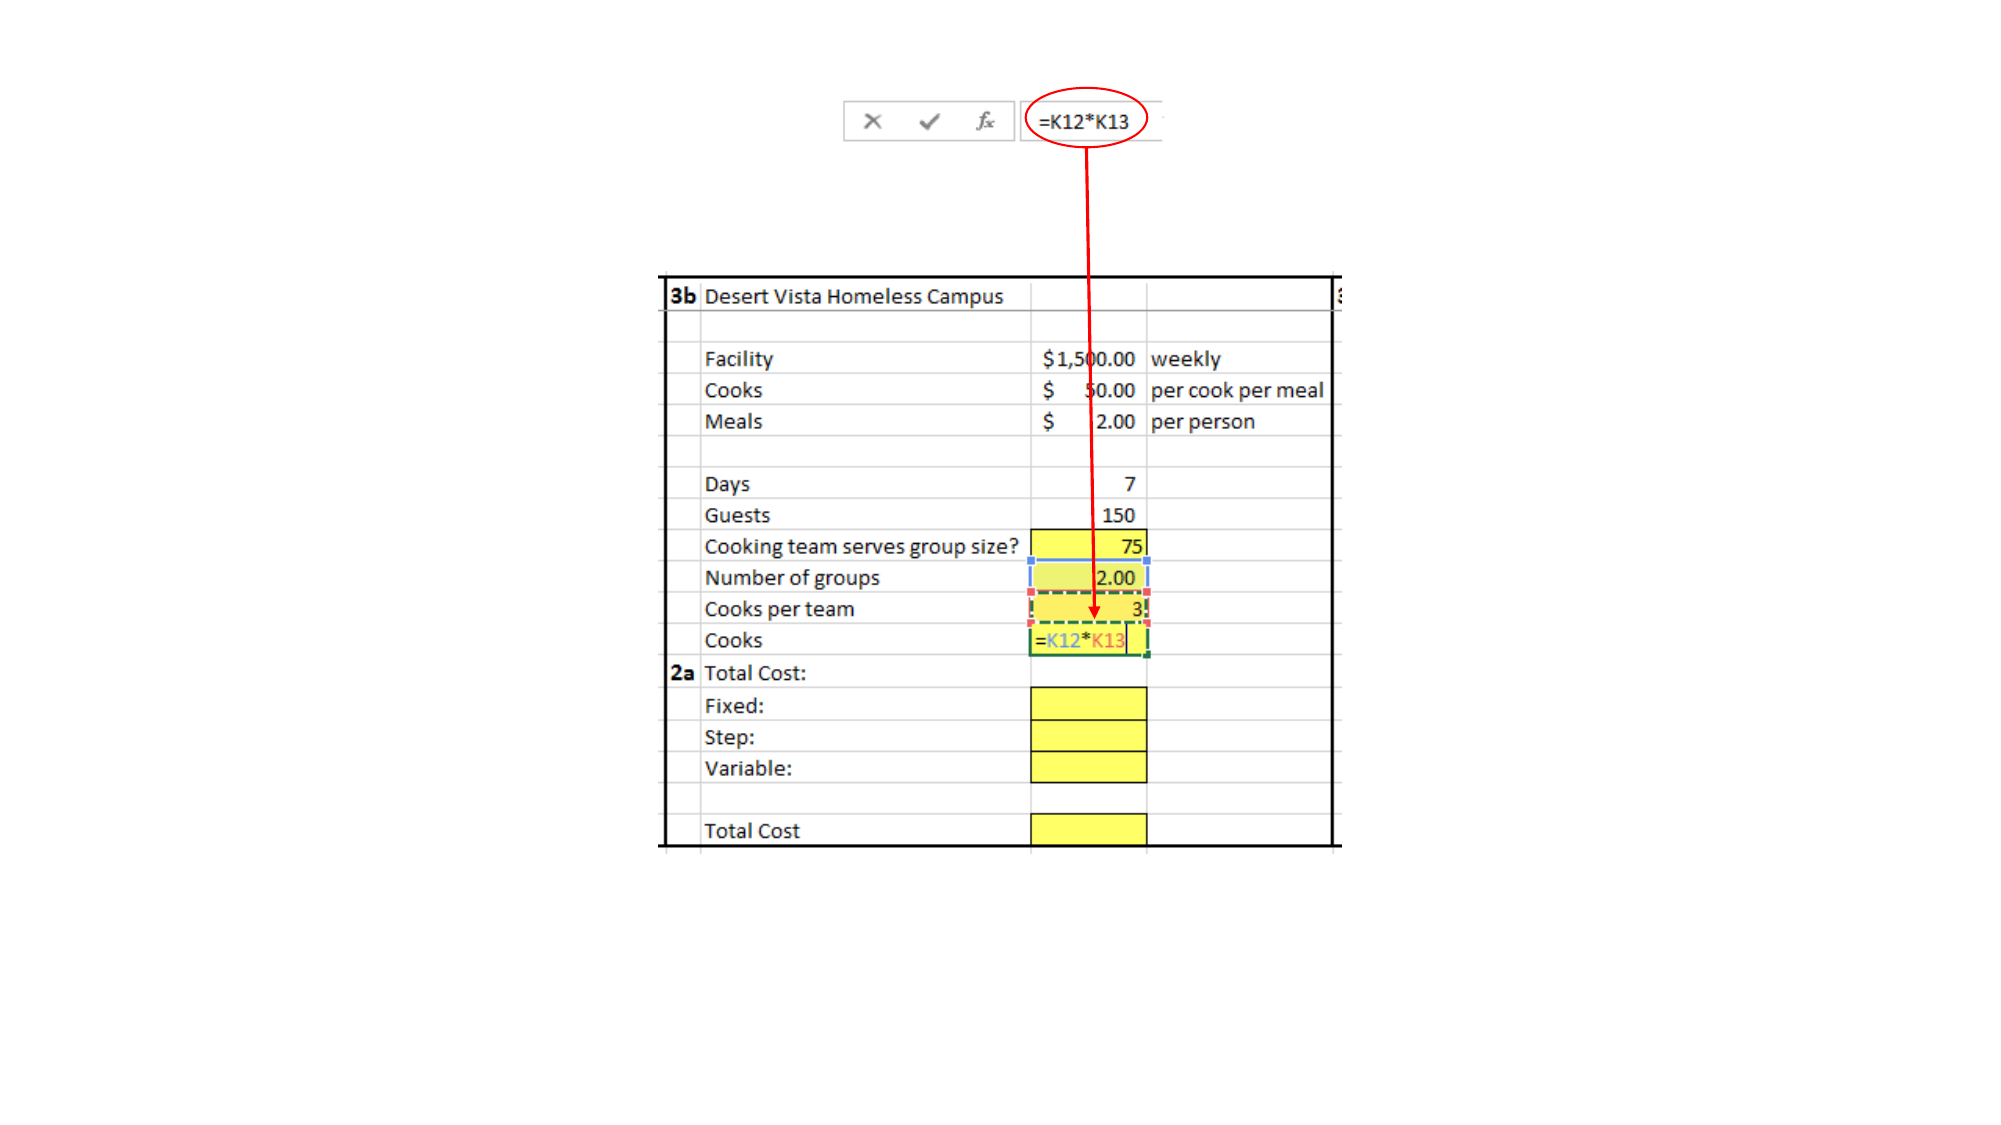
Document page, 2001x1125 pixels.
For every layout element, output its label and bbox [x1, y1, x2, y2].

picture [835, 97, 1165, 148]
text_box [1040, 86, 1133, 97]
picture [658, 271, 1342, 854]
text_box [1086, 147, 1095, 619]
